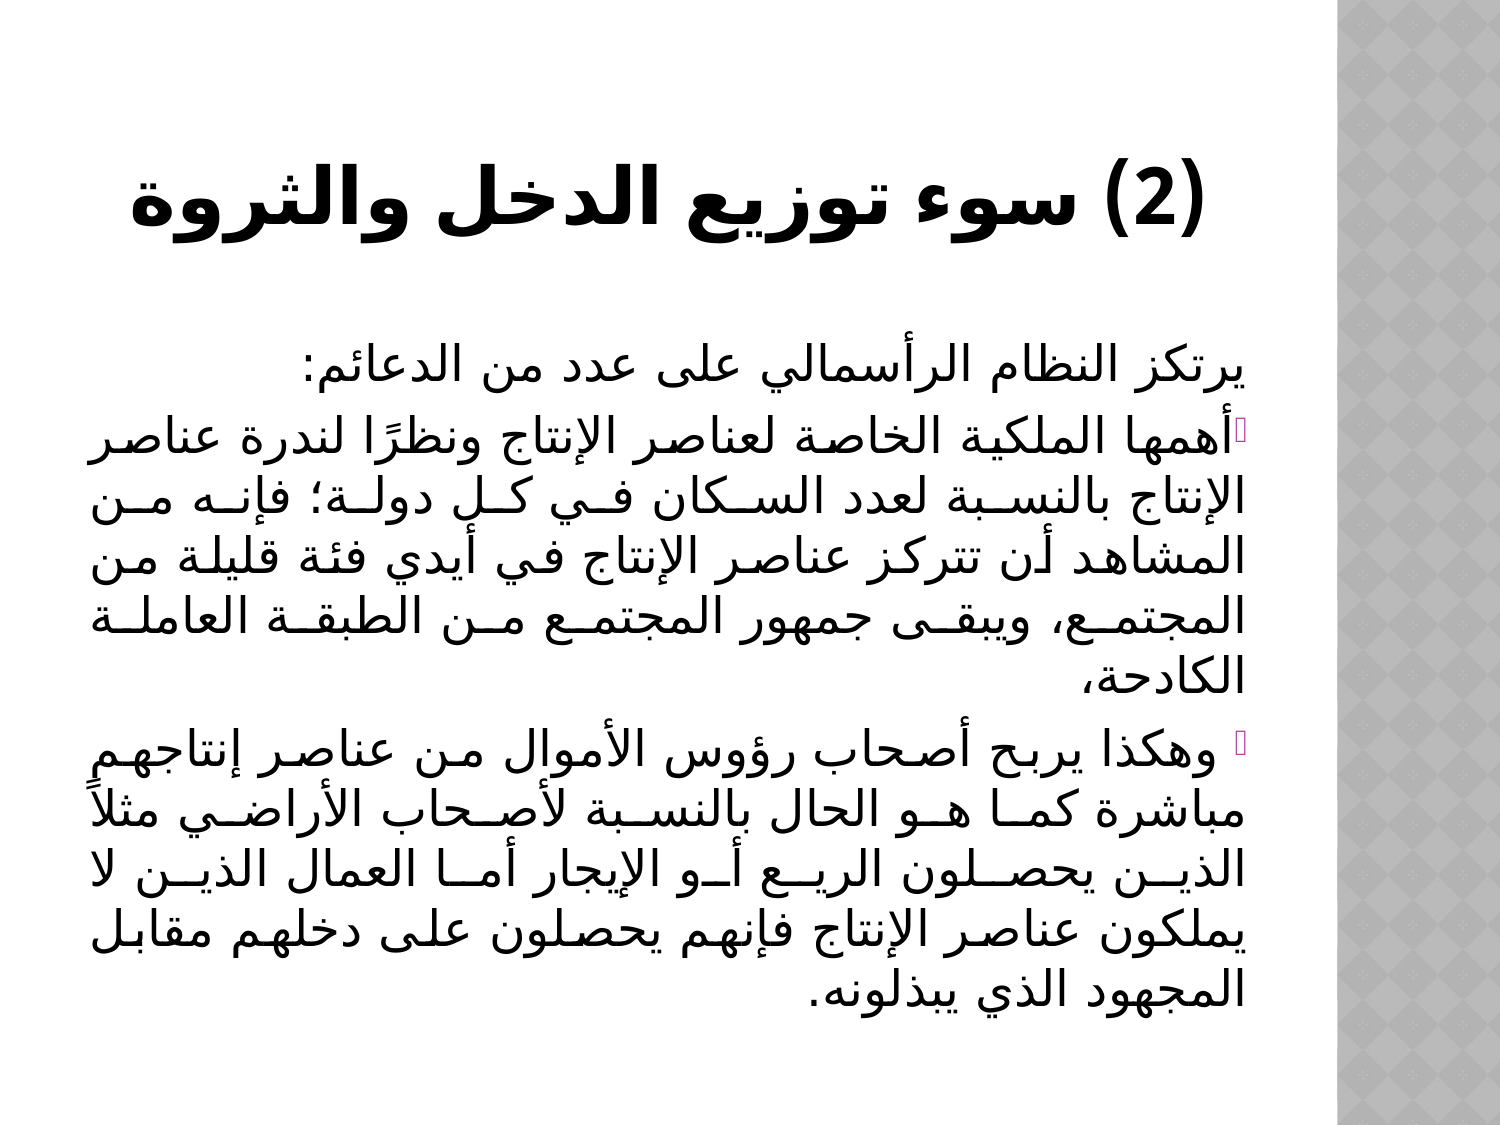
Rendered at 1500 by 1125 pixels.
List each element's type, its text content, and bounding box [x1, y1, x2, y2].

title (2) سوء توزيع الدخل والثروة [75, 52, 1263, 240]
list يرتكز النظام الرأسمالي على عدد من الدعائم: أهمها الملكية الخاصة لعناصر الإنتاج ونظرًا لندرة عناصر الإنتاج بالنسبة لعدد السكان في كل دولة؛ فإنه من المشاهد أن تتركز عناصر الإنتاج في أيدي فئة قليلة من المجتمع، ويبقى جمهور المجتمع من الطبقة العاملة الكادحة، وهكذا يربح أصحاب رؤوس الأموال من عناصر إنتاجهم مباشرة كما هو الحال بالنسبة لأصحاب الأراضي مثلاً الذين يحصلون الريع أو الإيجار أما العمال الذين لا يملكون عناصر الإنتاج فإنهم يحصلون على دخلهم مقابل المجهود الذي يبذلونه. [75, 264, 1263, 1125]
